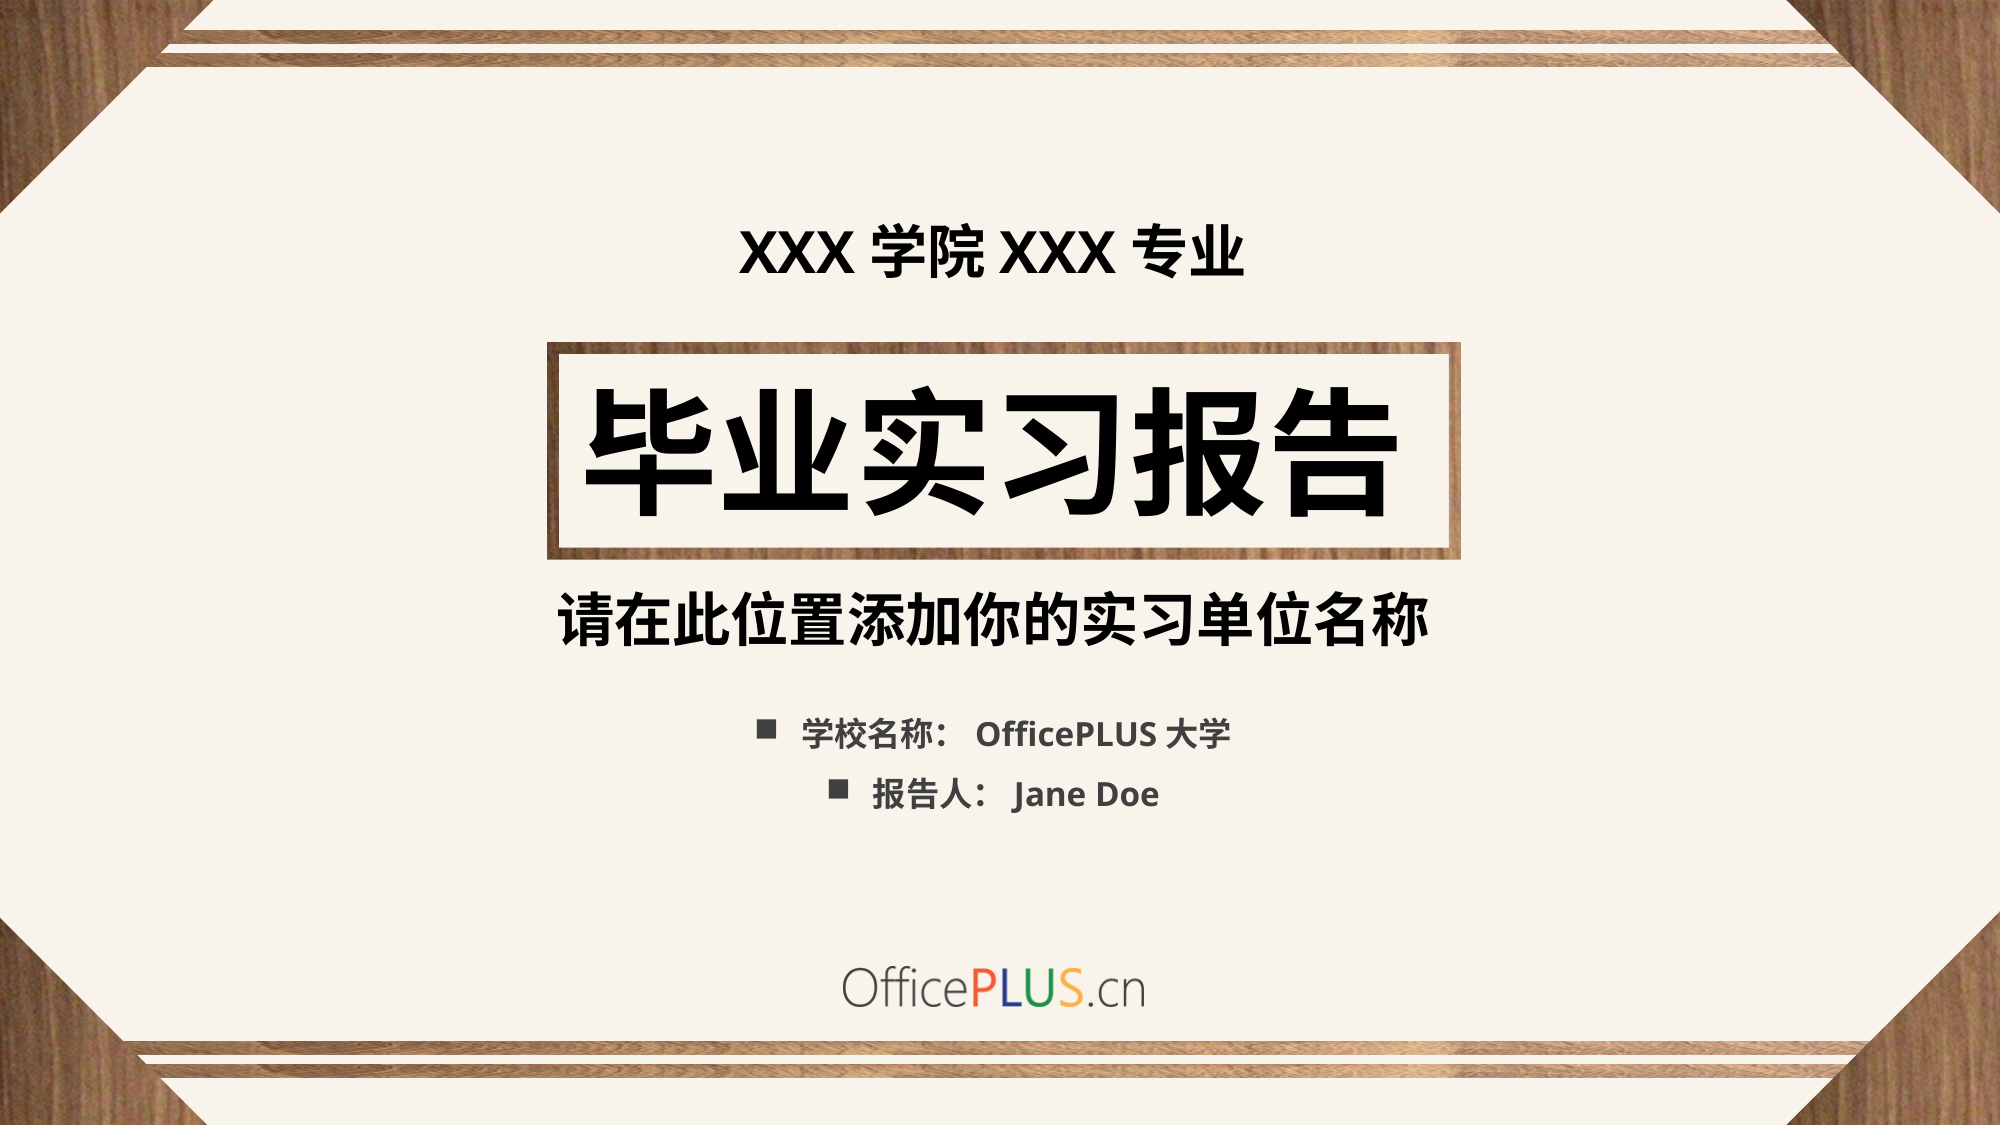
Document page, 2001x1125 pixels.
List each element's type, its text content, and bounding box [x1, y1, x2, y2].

text_box 毕业实习报告 [565, 359, 1421, 540]
text_box [546, 341, 1462, 561]
text_box 学校名称：OfficePLUS大学 报告人：Jane Doe [722, 686, 1264, 821]
picture [0, 911, 2000, 1125]
picture [0, 0, 2001, 214]
picture [842, 966, 1144, 1007]
text_box 请在此位置添加你的实习单位名称 [541, 576, 1445, 661]
text_box XXX学院XXX专业 [724, 208, 1262, 293]
